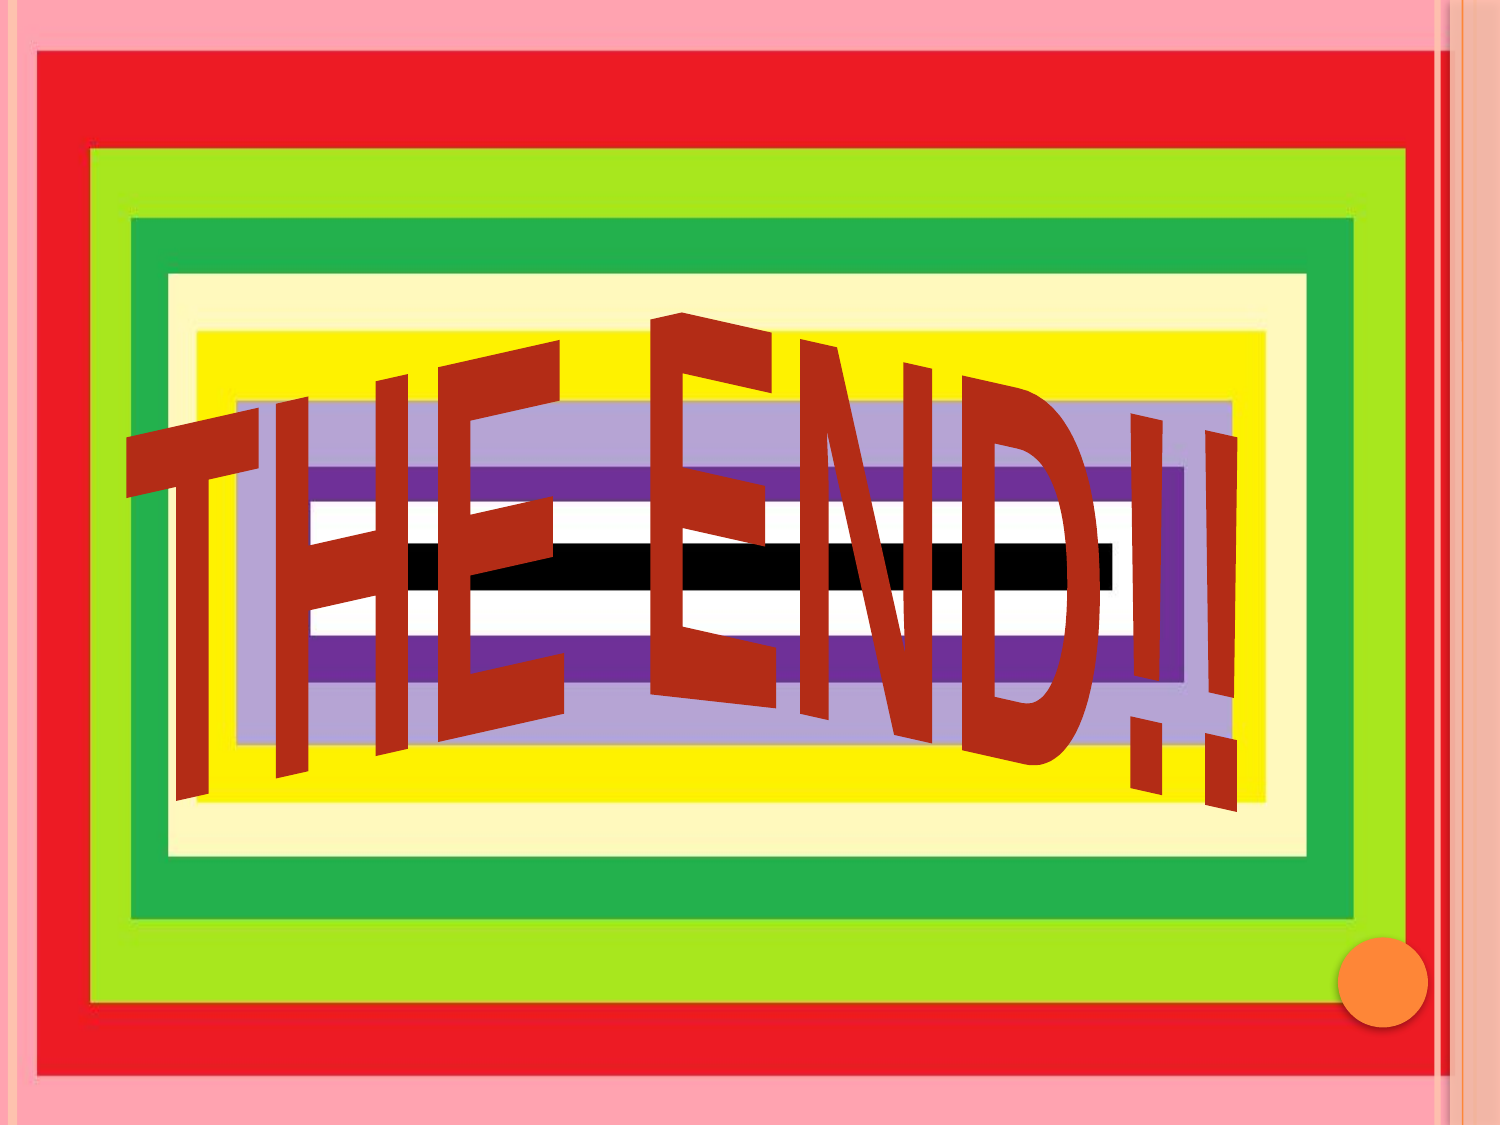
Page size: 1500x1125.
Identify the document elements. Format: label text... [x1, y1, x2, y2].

text_box THE END!! [1128, 714, 1165, 798]
text_box THE END!! [124, 405, 261, 803]
text_box THE END!! [960, 373, 1102, 768]
text_box THE END!! [797, 336, 935, 746]
picture [1441, 0, 1449, 1125]
text_box THE END!! [648, 310, 779, 711]
text_box THE END!! [273, 372, 411, 781]
text_box THE END!! [1203, 428, 1240, 701]
text_box THE END!! [435, 337, 567, 745]
text_box THE END!! [1203, 731, 1239, 814]
text_box THE END!! [1128, 411, 1165, 684]
picture [18, 0, 1434, 1125]
picture [0, 0, 7, 1125]
